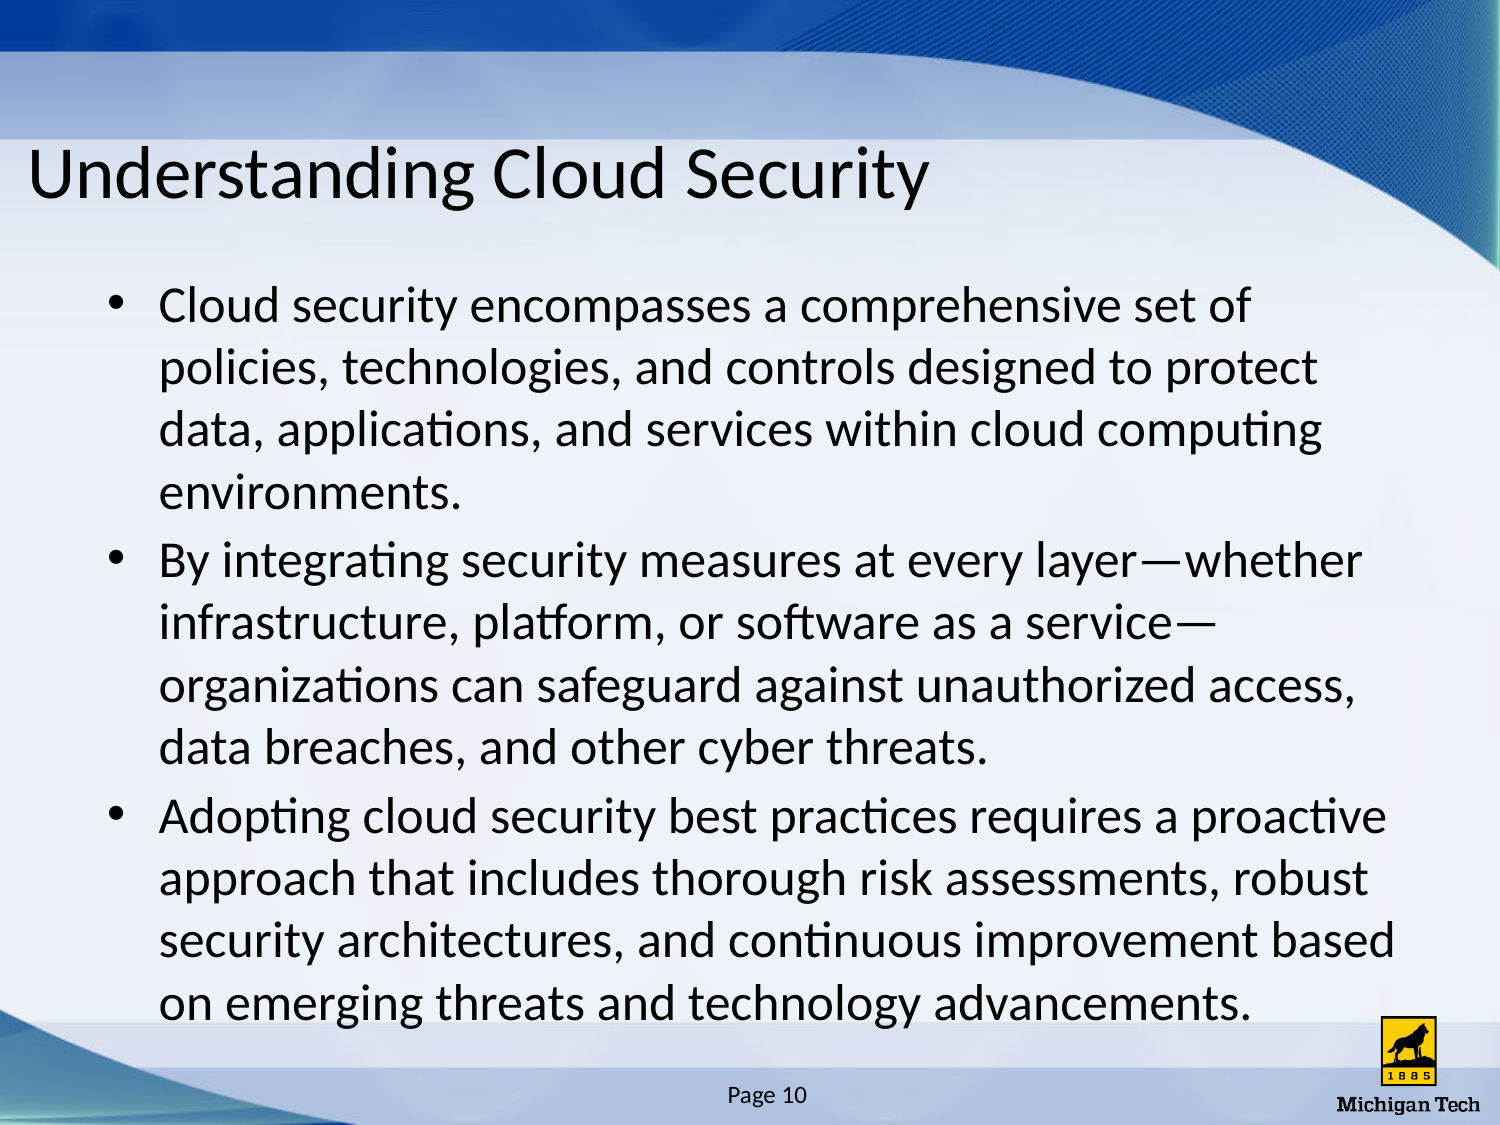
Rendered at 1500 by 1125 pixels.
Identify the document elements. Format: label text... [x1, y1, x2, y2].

picture [0, 0, 1500, 1125]
title Understanding Cloud Security [12, 75, 1263, 263]
list Cloud security encompasses a comprehensive set of policies, technologies, and controls designed to protect data, applications, and services within cloud computing environments. By integrating security measures at every layer—whether infrastructure, platform, or software as a service—organizations can safeguard against unauthorized access, data breaches, and other cyber threats. Adopting cloud security best practices requires a proactive approach that includes thorough risk assessments, robust security architectures, and continuous improvement based on emerging threats and technology advancements. [75, 262, 1425, 1063]
